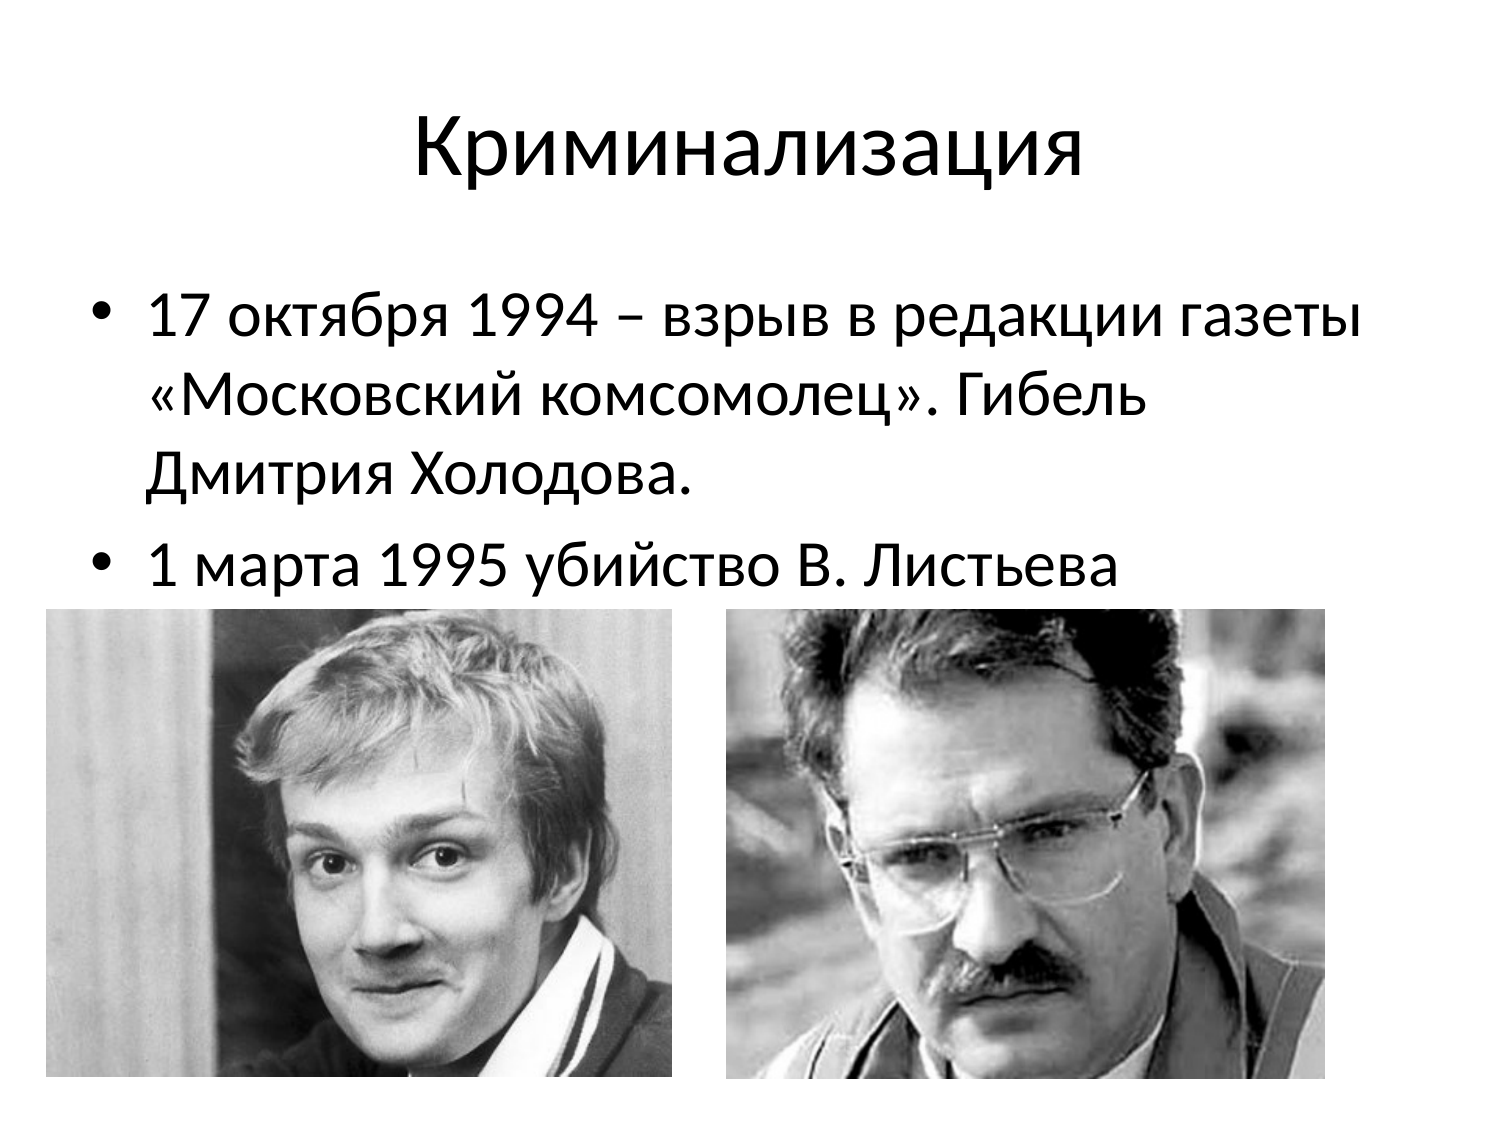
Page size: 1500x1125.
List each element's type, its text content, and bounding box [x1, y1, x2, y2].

list 17 октября 1994 – взрыв в редакции газеты «Московский комсомолец». Гибель Дмитрия Холодова. 1 марта 1995 убийство В. Листьева [75, 262, 1425, 610]
picture [726, 609, 1325, 1079]
picture [46, 609, 673, 1077]
title Криминализация [75, 45, 1425, 233]
